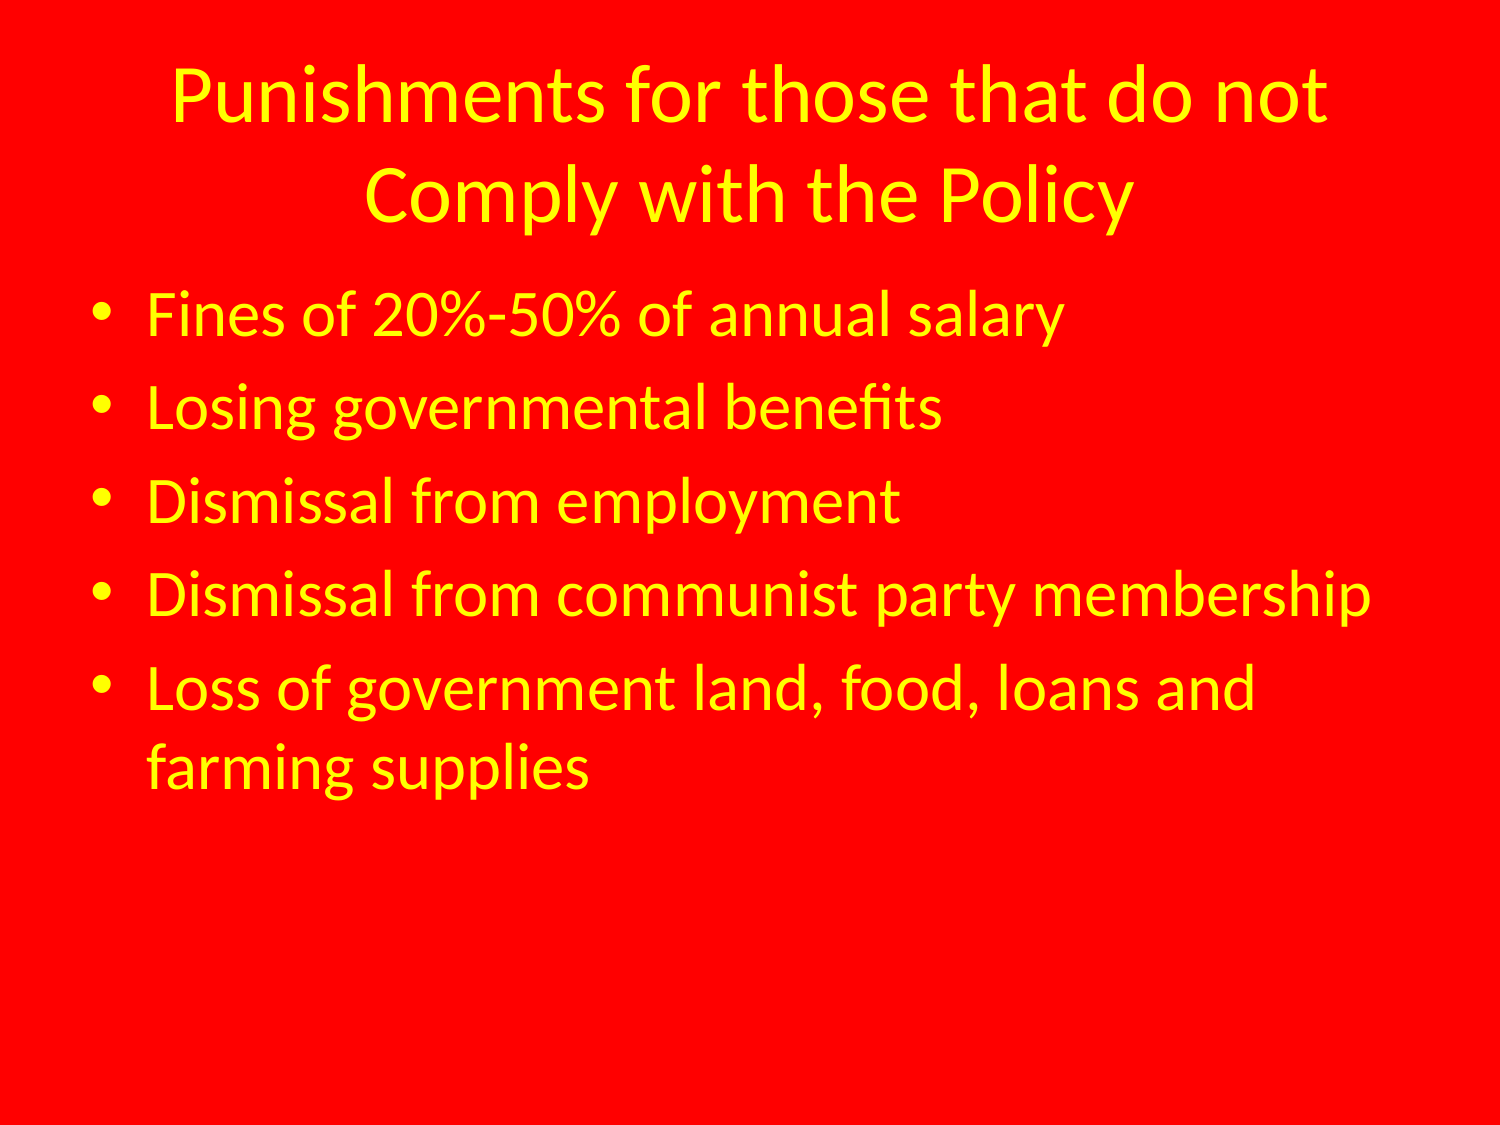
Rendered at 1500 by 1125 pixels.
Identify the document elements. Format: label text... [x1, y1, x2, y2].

title Punishments for those that do not Comply with the Policy [74, 44, 1426, 233]
list Fines of 20%-50% of annual salary Losing governmental benefits Dismissal from employment Dismissal from communist party membership Loss of government land, food, loans and farming supplies [74, 262, 1426, 1006]
